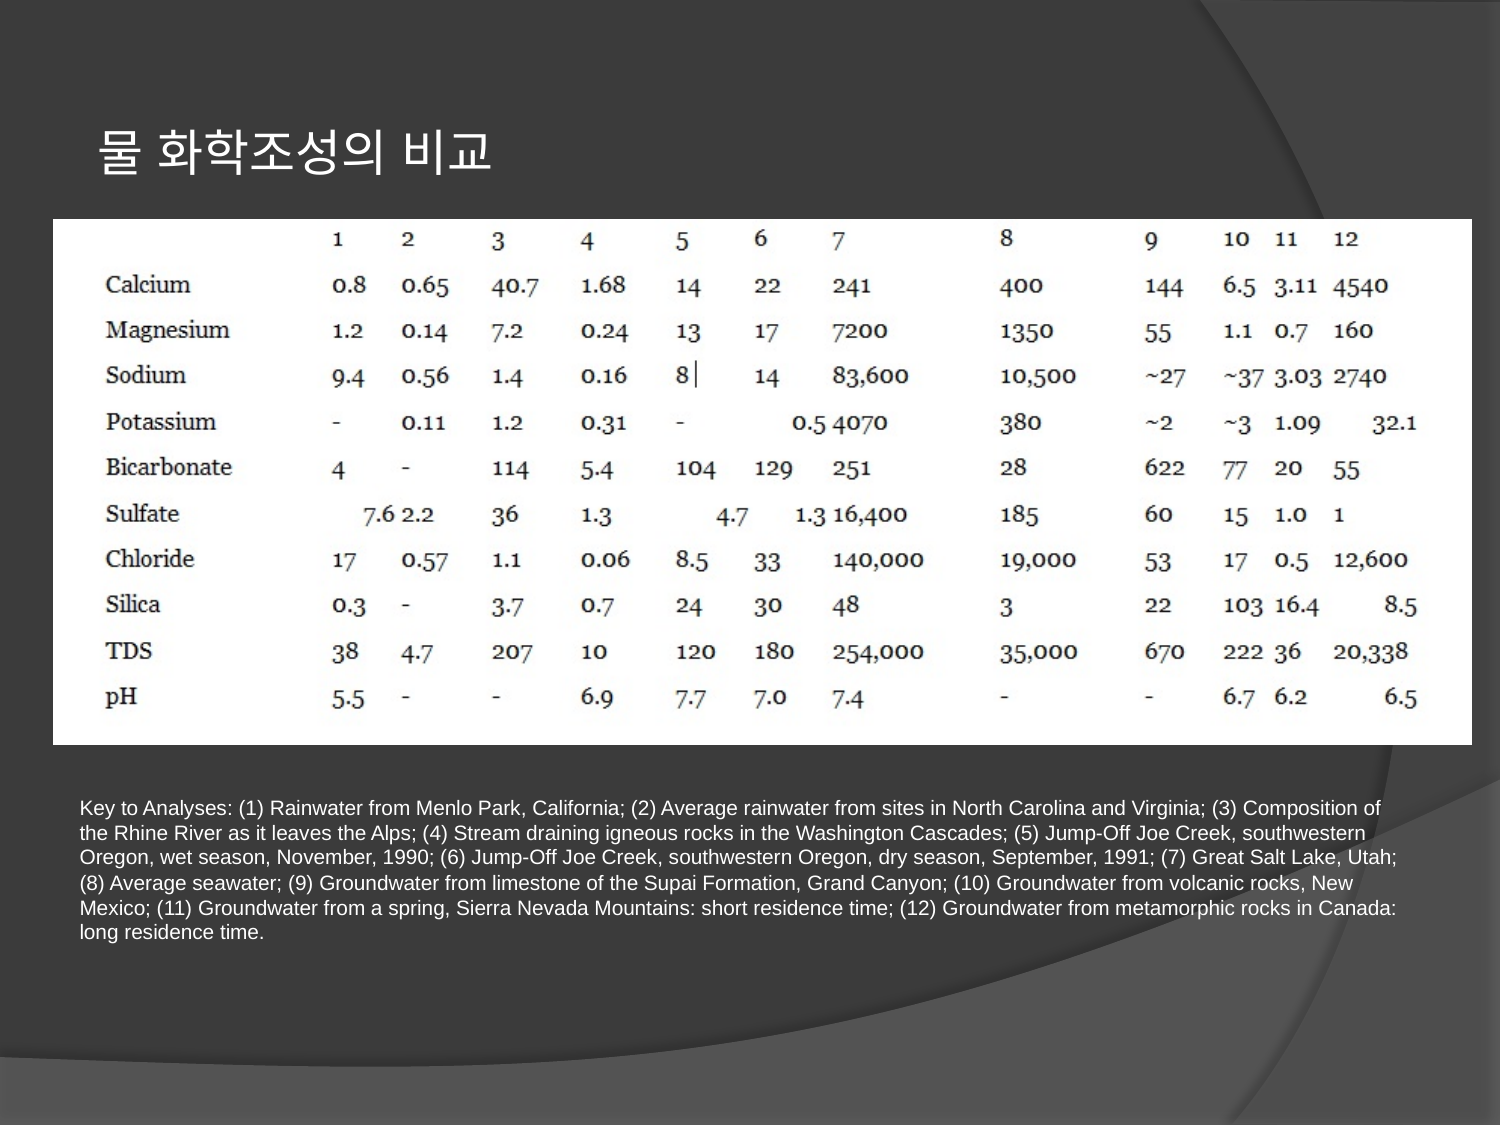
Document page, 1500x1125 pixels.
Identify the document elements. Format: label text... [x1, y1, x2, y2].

text_box 물 화학조성의 비교 [82, 113, 509, 189]
text_box Key to Analyses: (1) Rainwater from Menlo Park, California; (2) Average rainwater from sites in North Carolina and Virginia; (3) Composition of the Rhine River as it leaves the Alps; (4) Stream draining igneous rocks in the Washington Cascades; (5) Jump-Off Joe Creek, southwestern Oregon, wet season, November, 1990; (6) Jump-Off Joe Creek, southwestern Oregon, dry season, September, 1991; (7) Great Salt Lake, Utah; (8) Average seawater; (9) Groundwater from limestone of the Supai Formation, Grand Canyon; (10) Groundwater from volcanic rocks, New Mexico; (11) Groundwater from a spring, Sierra Nevada Mountains: short residence time; (12) Groundwater from metamorphic rocks in Canada: long residence time. [64, 786, 1424, 952]
picture [52, 219, 1472, 746]
